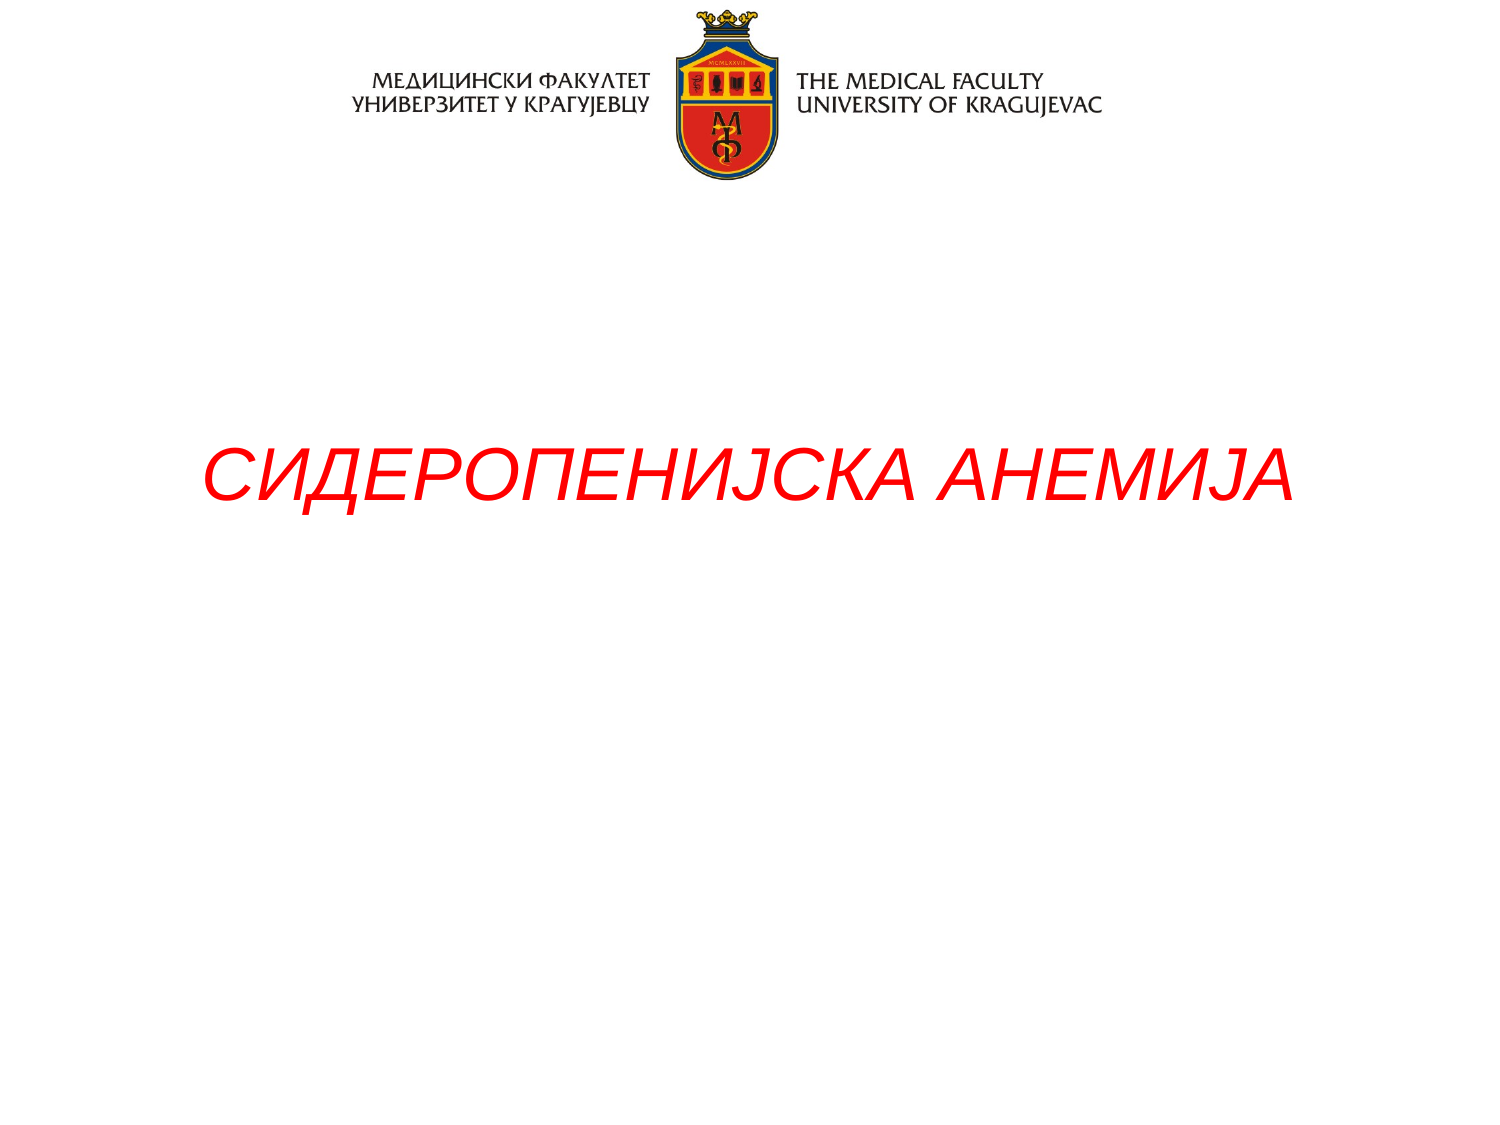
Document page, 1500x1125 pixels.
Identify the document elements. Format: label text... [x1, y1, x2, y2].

picture [328, 0, 1125, 191]
title СИДЕРОПЕНИЈСКА АНЕМИЈА [112, 349, 1388, 591]
